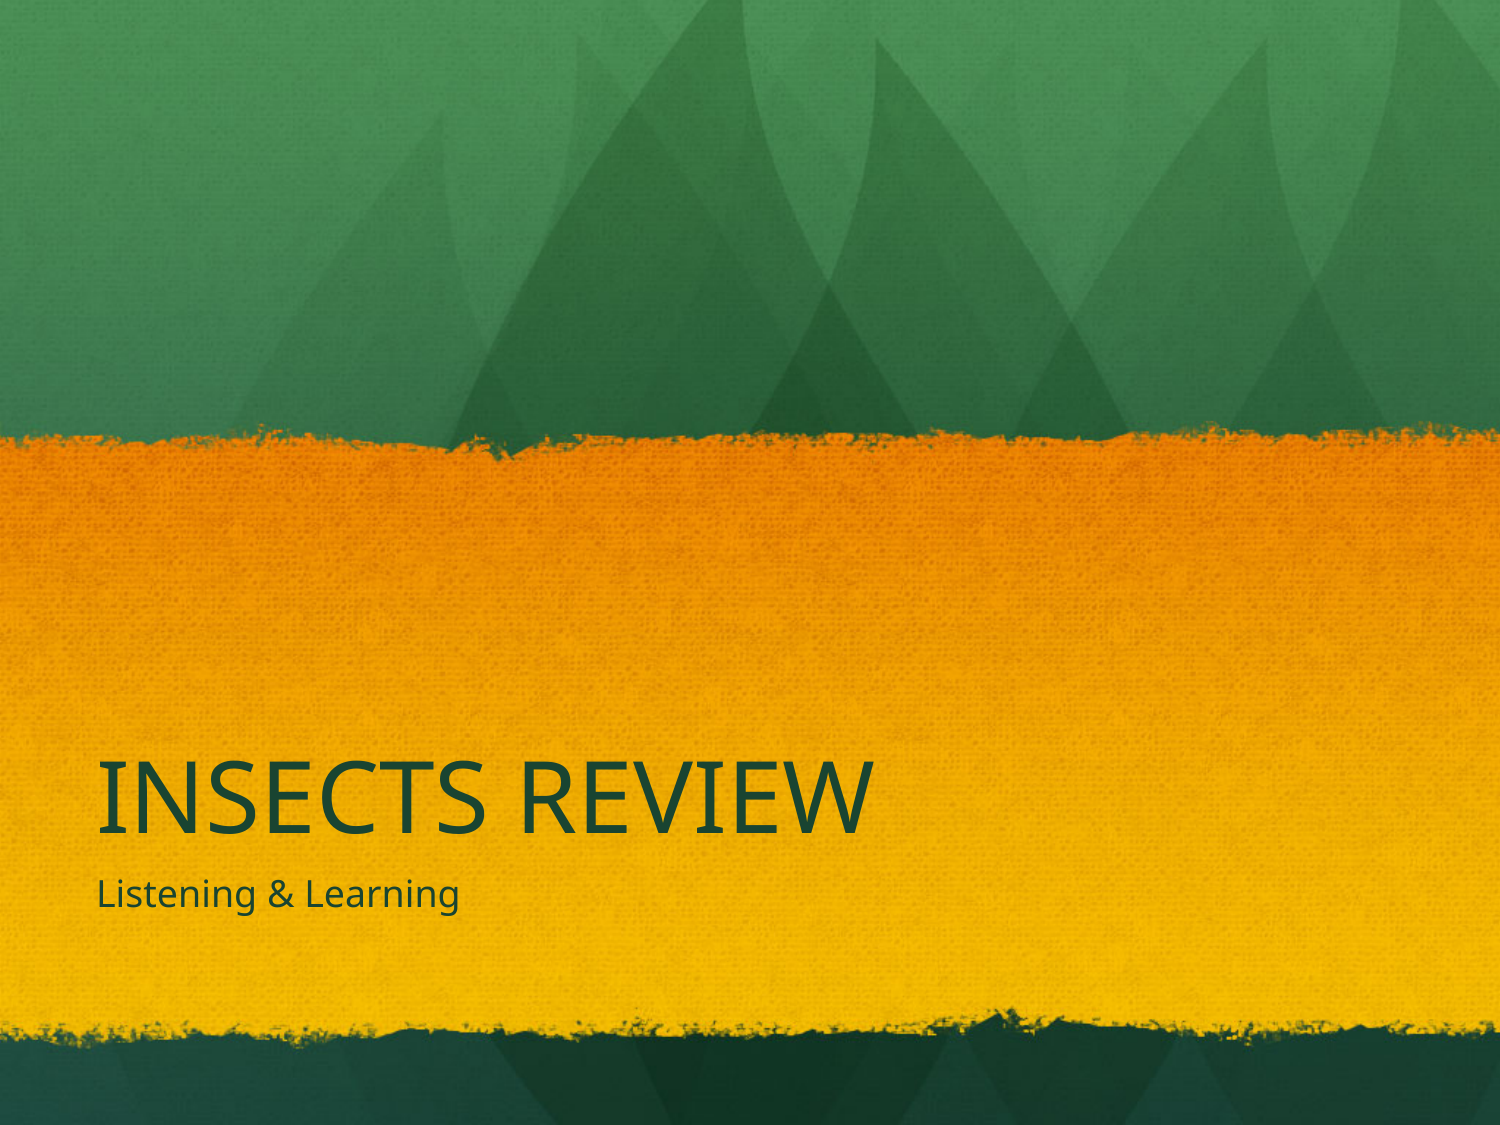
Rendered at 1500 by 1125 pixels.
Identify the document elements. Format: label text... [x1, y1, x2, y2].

picture [0, 0, 1500, 1125]
subtitle Listening & Learning [81, 862, 1262, 1025]
title INSECTS REVIEW [81, 619, 1262, 861]
